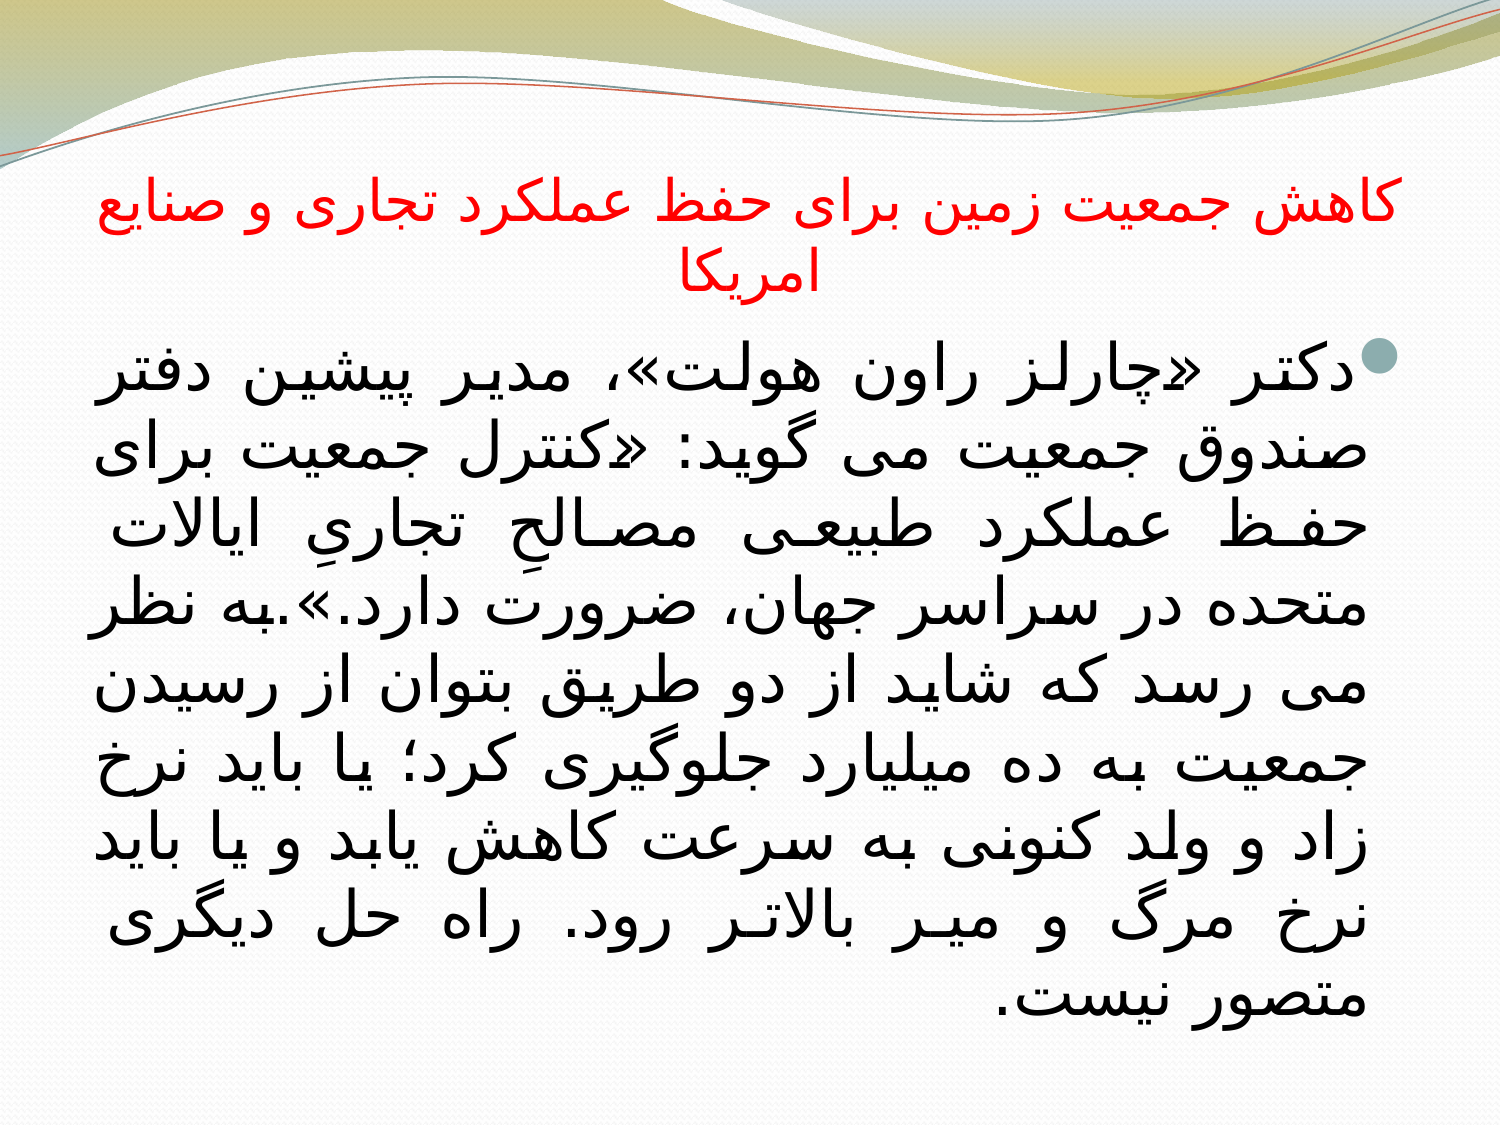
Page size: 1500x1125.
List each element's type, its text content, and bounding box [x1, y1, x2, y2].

title کاهش جمعیت زمین برای حفظ عملکرد تجاری و صنایع امریکا [74, 115, 1426, 304]
list دکتر «چارلز راون هولت»، مدیر پیشین دفتر صندوق جمعیت می گوید: «کنترل جمعیت برای حفظ عملکرد طبیعی مصالحِ تجاریِ ایالات متحده در سراسر جهان، ضرورت دارد.».به نظر می رسد که شاید از دو طریق بتوان از رسیدن جمعیت به ده میلیارد جلوگیری کرد؛ یا باید نرخ زاد و ولد کنونی به سرعت کاهش یابد و یا باید نرخ مرگ و میر بالاتر رود. راه حل دیگری متصور نیست. [74, 317, 1426, 1038]
